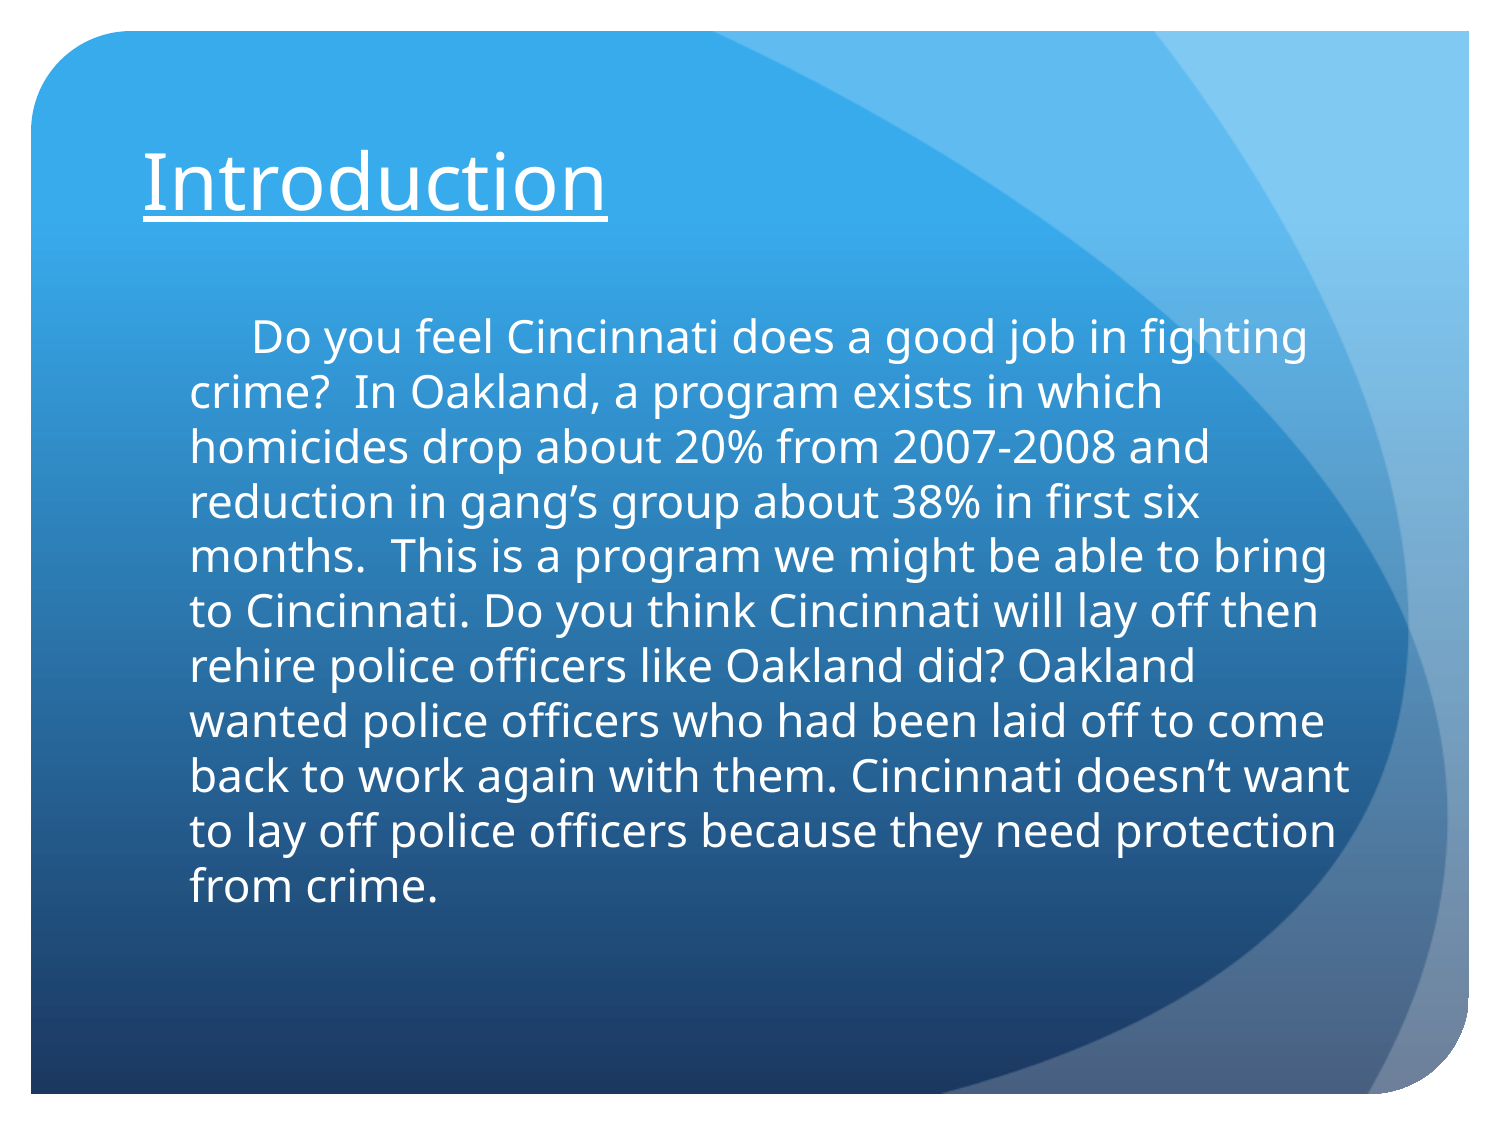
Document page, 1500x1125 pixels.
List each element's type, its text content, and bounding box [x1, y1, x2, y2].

picture [24, 30, 1473, 1094]
list Do you feel Cincinnati does a good job in fighting crime? In Oakland, a program exists in which homicides drop about 20% from 2007-2008 and reduction in gang’s group about 38% in first six months. This is a program we might be able to bring to Cincinnati. Do you think Cincinnati will lay off then rehire police officers like Oakland did? Oakland wanted police officers who had been laid off to come back to work again with them. Cincinnati doesn’t want to lay off police officers because they need protection from crime. [127, 299, 1372, 991]
title Introduction [127, 62, 1372, 234]
